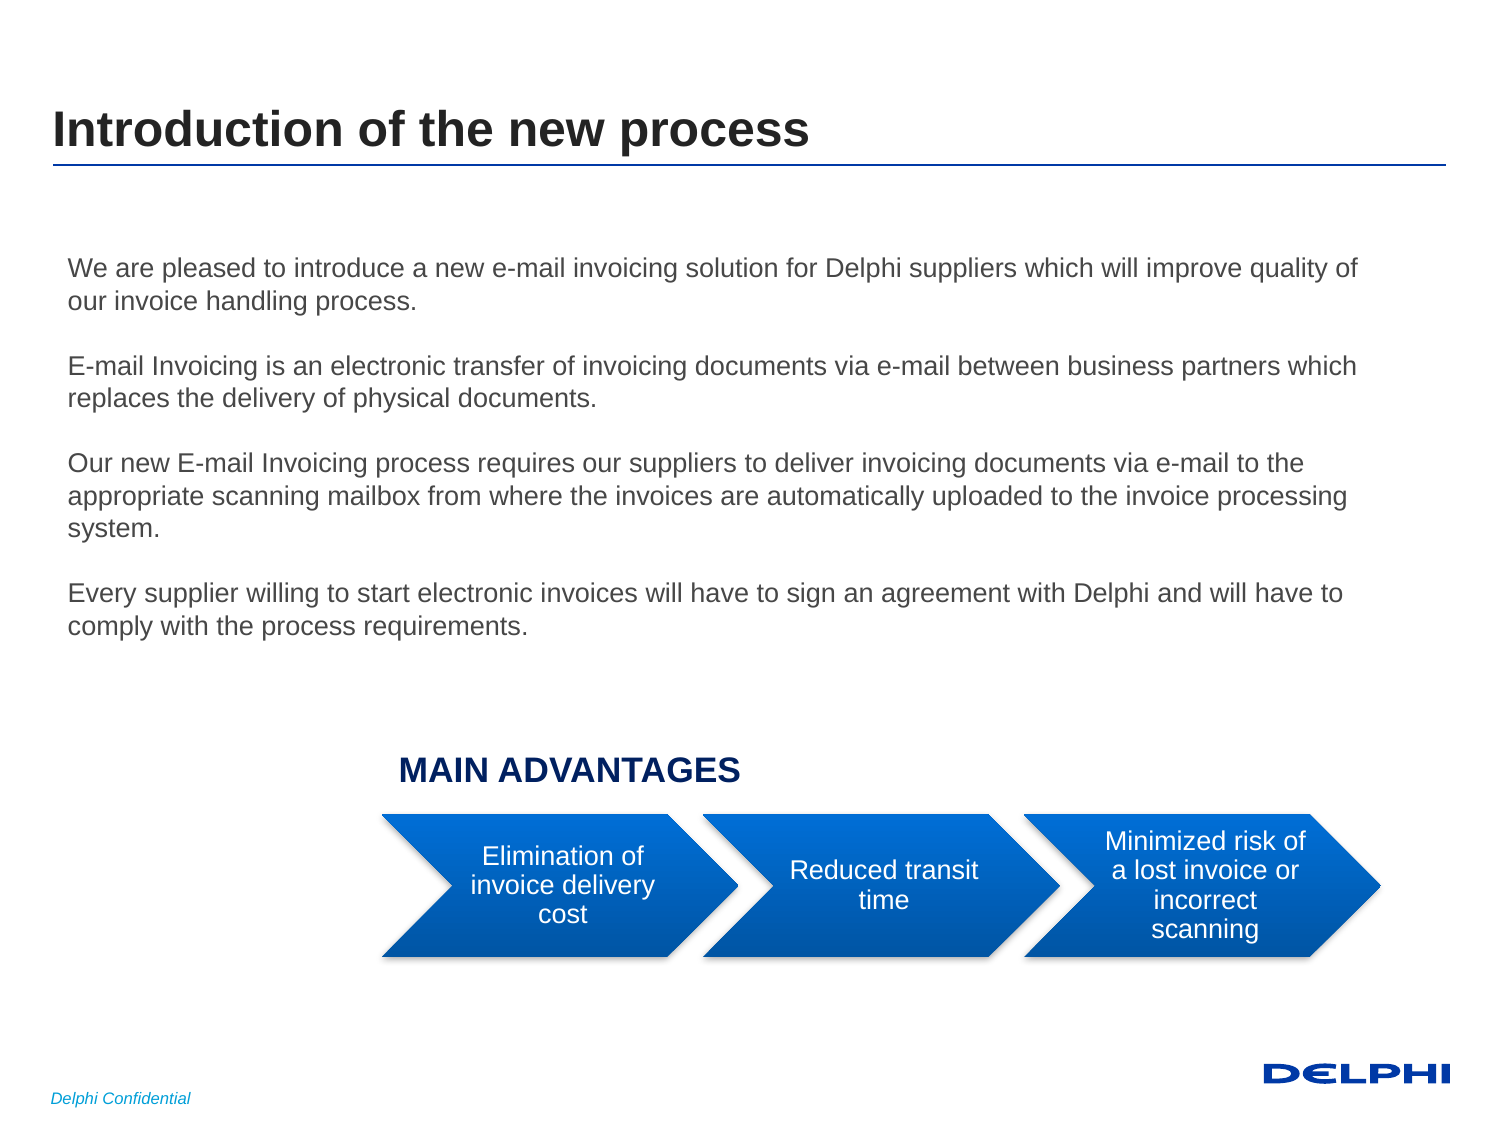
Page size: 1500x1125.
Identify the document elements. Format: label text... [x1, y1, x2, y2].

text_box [381, 783, 1382, 988]
text_box We are pleased to introduce a new e-mail invoicing solution for Delphi suppliers which will improve quality of our invoice handling process. E-mail Invoicing is an electronic transfer of invoicing documents via e-mail between business partners which replaces the delivery of physical documents. Our new E-mail Invoicing process requires our suppliers to deliver invoicing documents via e-mail to the appropriate scanning mailbox from where the invoices are automatically uploaded to the invoice processing system. Every supplier willing to start electronic invoices will have to sign an agreement with Delphi and will have to comply with the process requirements. [53, 243, 1376, 681]
title Introduction of the new process [37, 0, 1478, 164]
text_box MAIN ADVANTAGES [383, 739, 833, 782]
